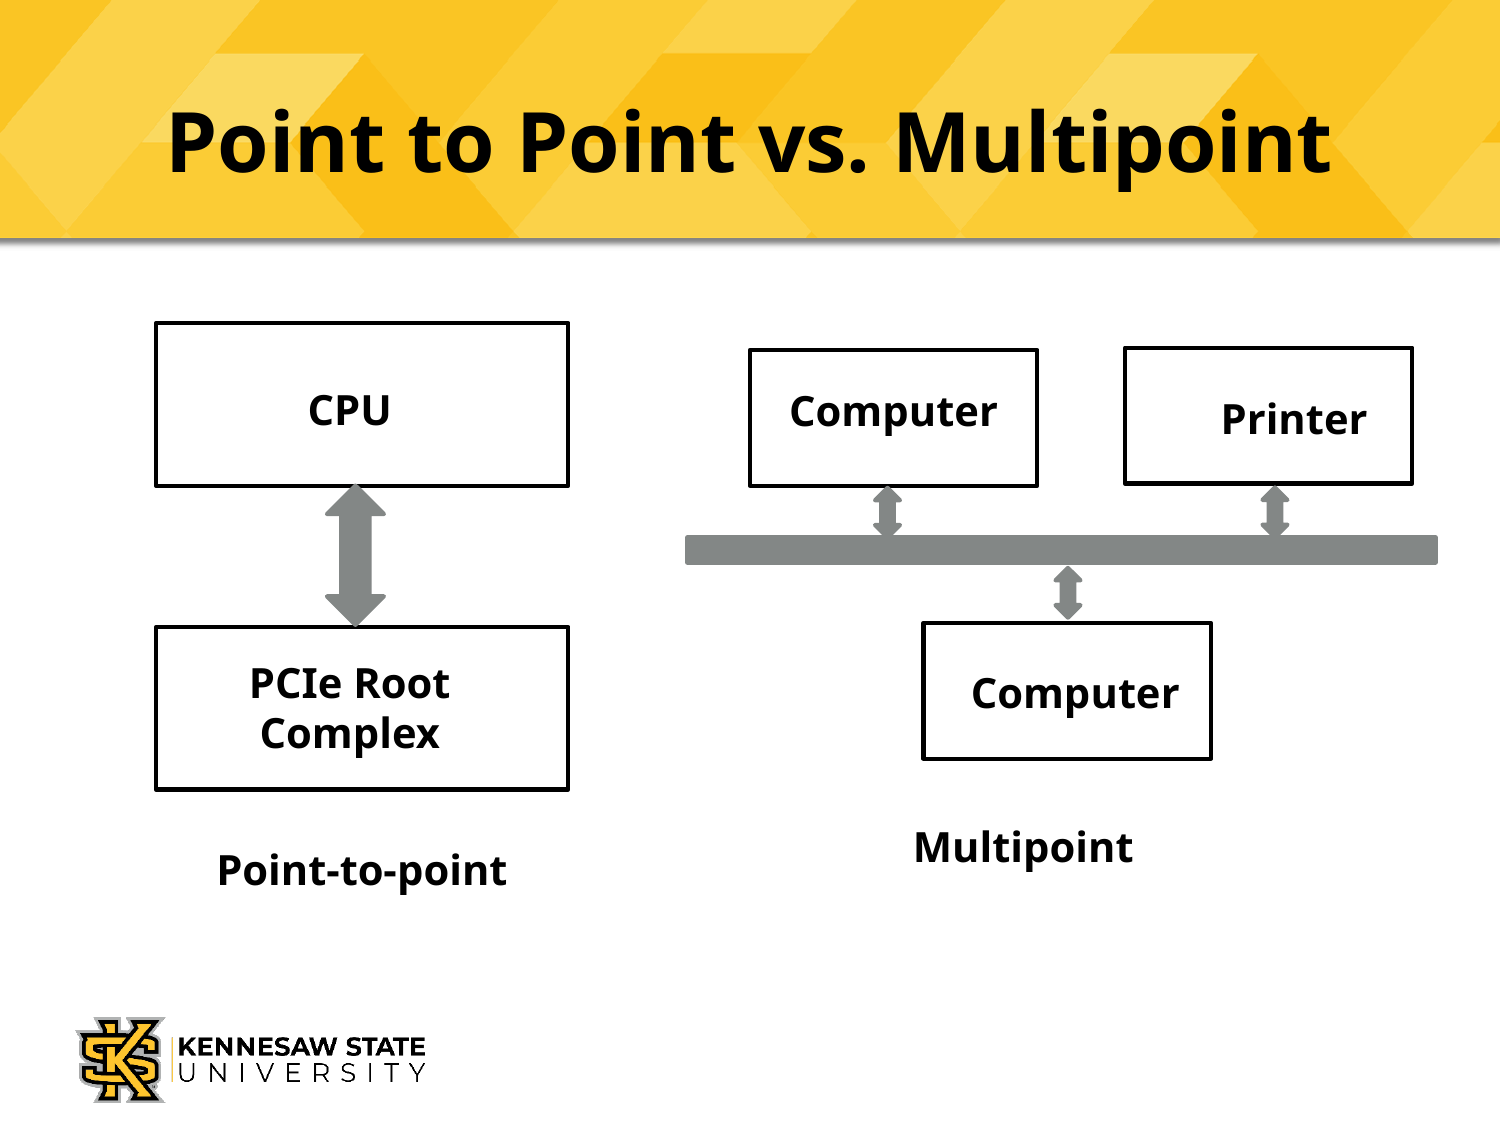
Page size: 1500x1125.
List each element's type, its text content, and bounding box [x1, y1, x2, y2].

title Point to Point vs. Multipoint [75, 45, 1425, 233]
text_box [687, 347, 1436, 879]
picture [0, 0, 1500, 251]
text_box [155, 322, 569, 902]
picture [75, 1017, 425, 1103]
